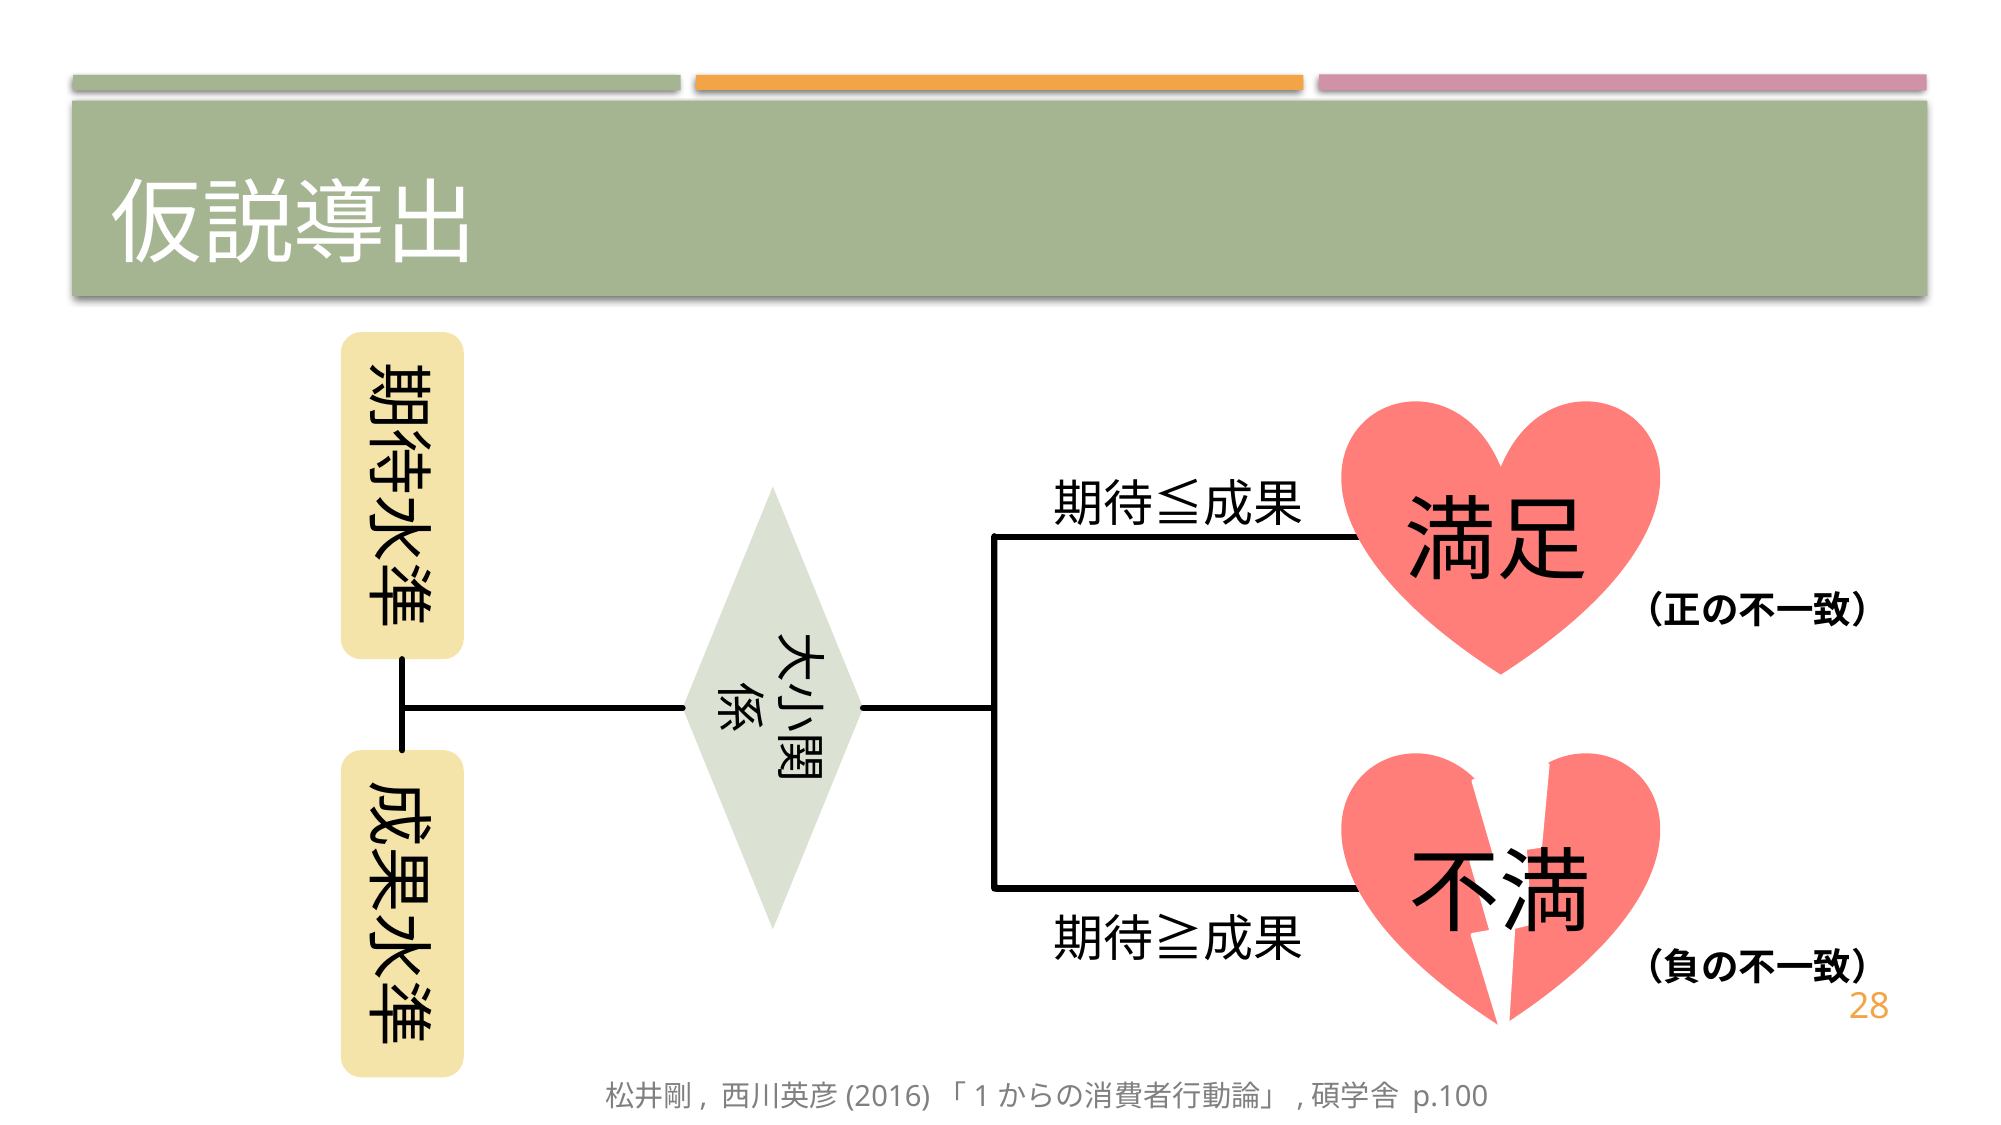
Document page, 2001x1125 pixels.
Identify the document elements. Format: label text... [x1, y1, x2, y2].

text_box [340, 331, 1660, 1078]
text_box （正の不一致） [1665, 578, 1929, 639]
slide_number 28 [1732, 995, 1905, 1037]
text_box （負の不一致） [1665, 935, 1929, 995]
title 仮説導出 [95, 115, 1905, 282]
text_box 松井剛, 西川英彦(2016)「1からの消費者行動論」,碩学舎 p.100 [590, 1070, 2000, 1120]
